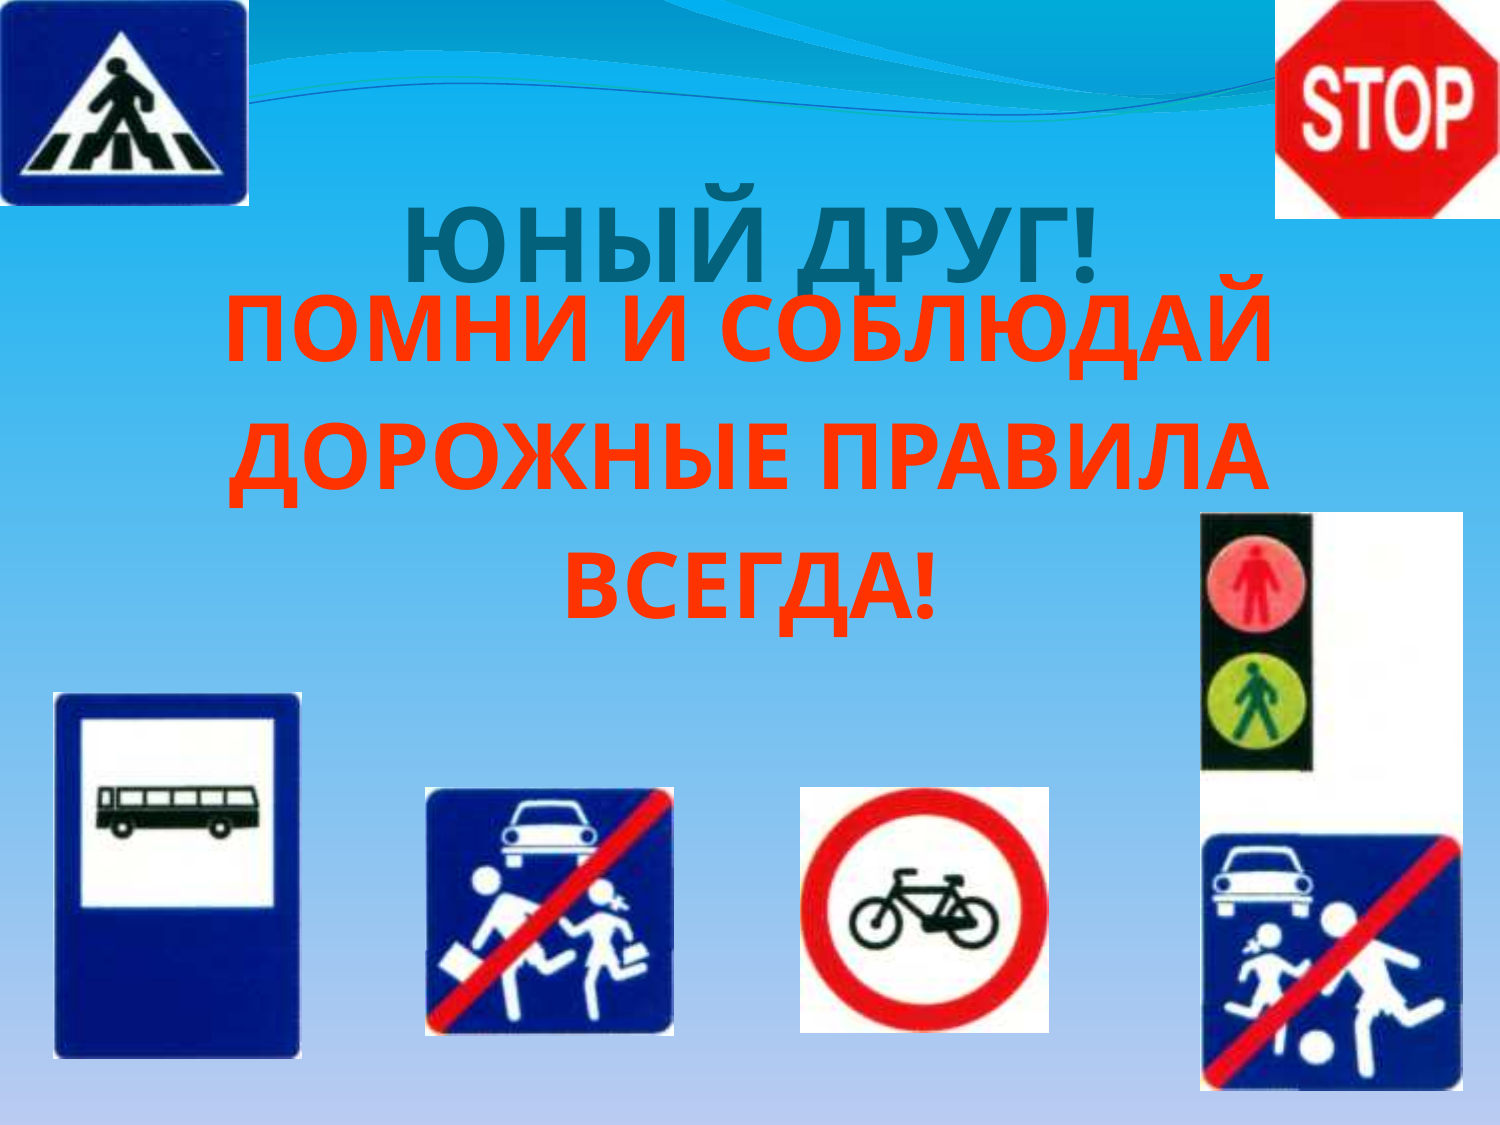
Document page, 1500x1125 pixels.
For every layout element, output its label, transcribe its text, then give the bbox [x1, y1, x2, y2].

picture [1275, 0, 1500, 219]
picture [799, 787, 1049, 1033]
list ПОМНИ И СОБЛЮДАЙ ДОРОЖНЫЕ ПРАВИЛА ВСЕГДА! [75, 262, 1425, 693]
picture [52, 692, 302, 1059]
picture [424, 787, 674, 1036]
picture [0, 0, 249, 206]
picture [1199, 512, 1464, 1092]
title ЮНЫЙ ДРУГ! [75, 115, 1425, 262]
